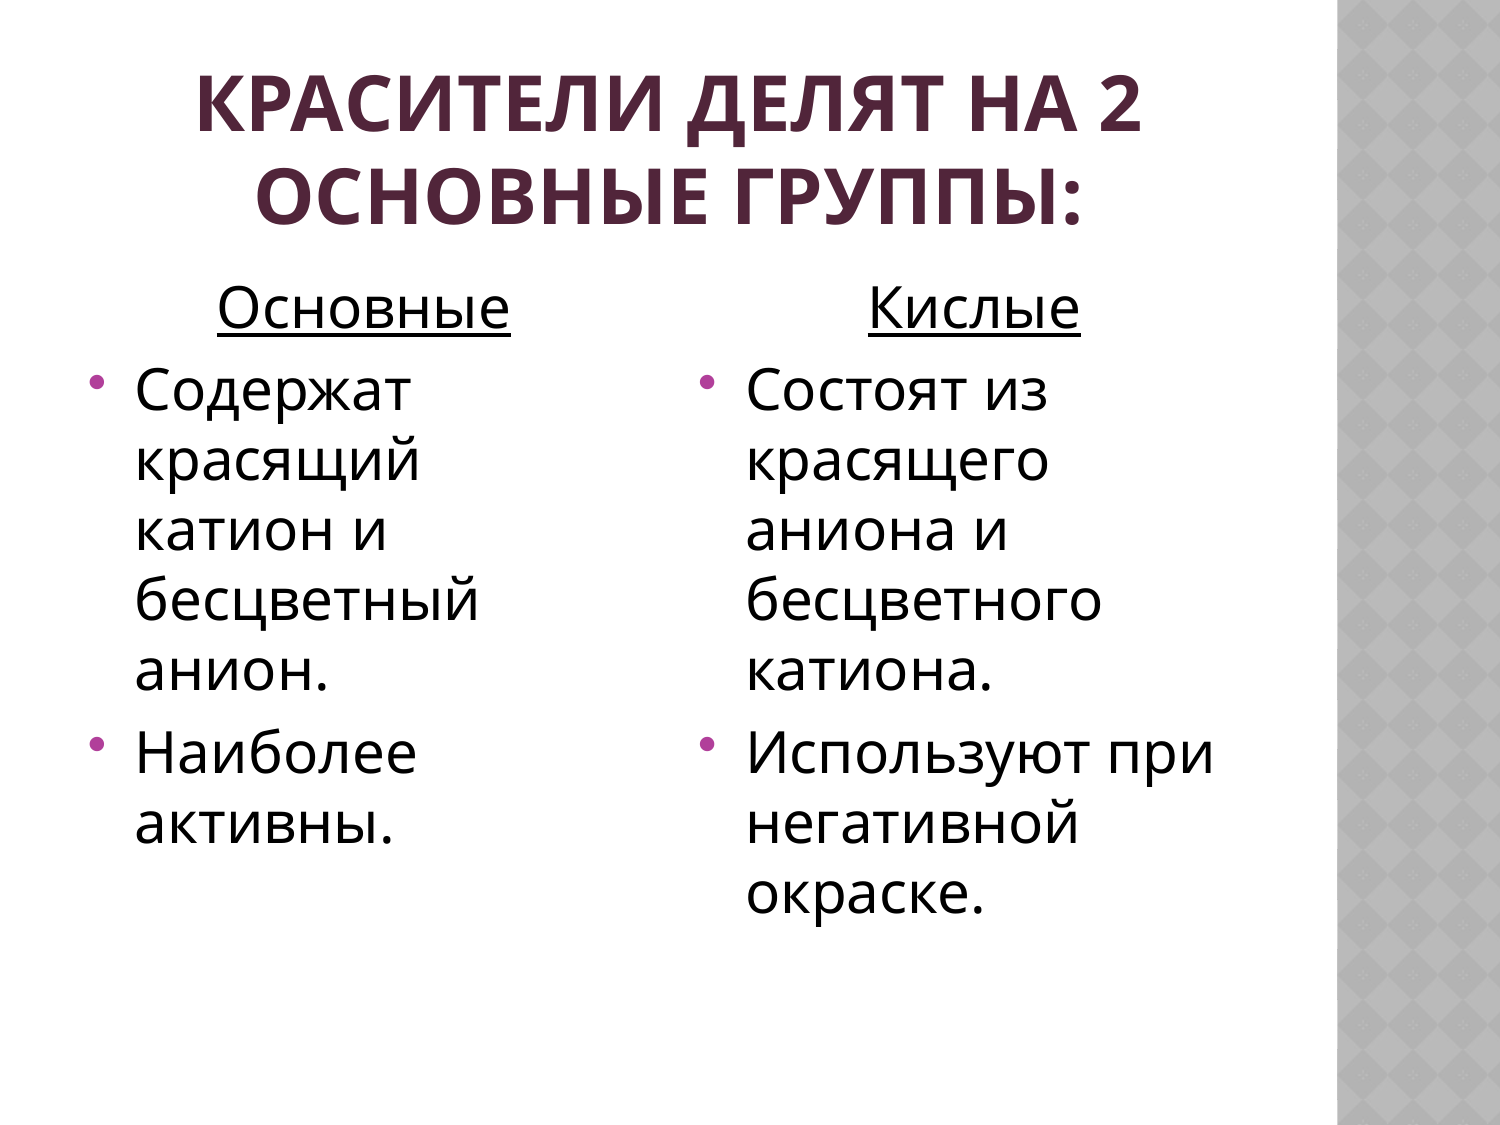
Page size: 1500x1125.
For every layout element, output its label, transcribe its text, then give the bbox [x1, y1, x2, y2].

title Красители делят на 2 основные группы: [75, 52, 1263, 240]
list Кислые Состоят из красящего аниона и бесцветного катиона. Используют при негативной окраске. [685, 262, 1263, 1005]
list Основные Содержат красящий катион и бесцветный анион. Наиболее активны. [75, 262, 653, 1005]
